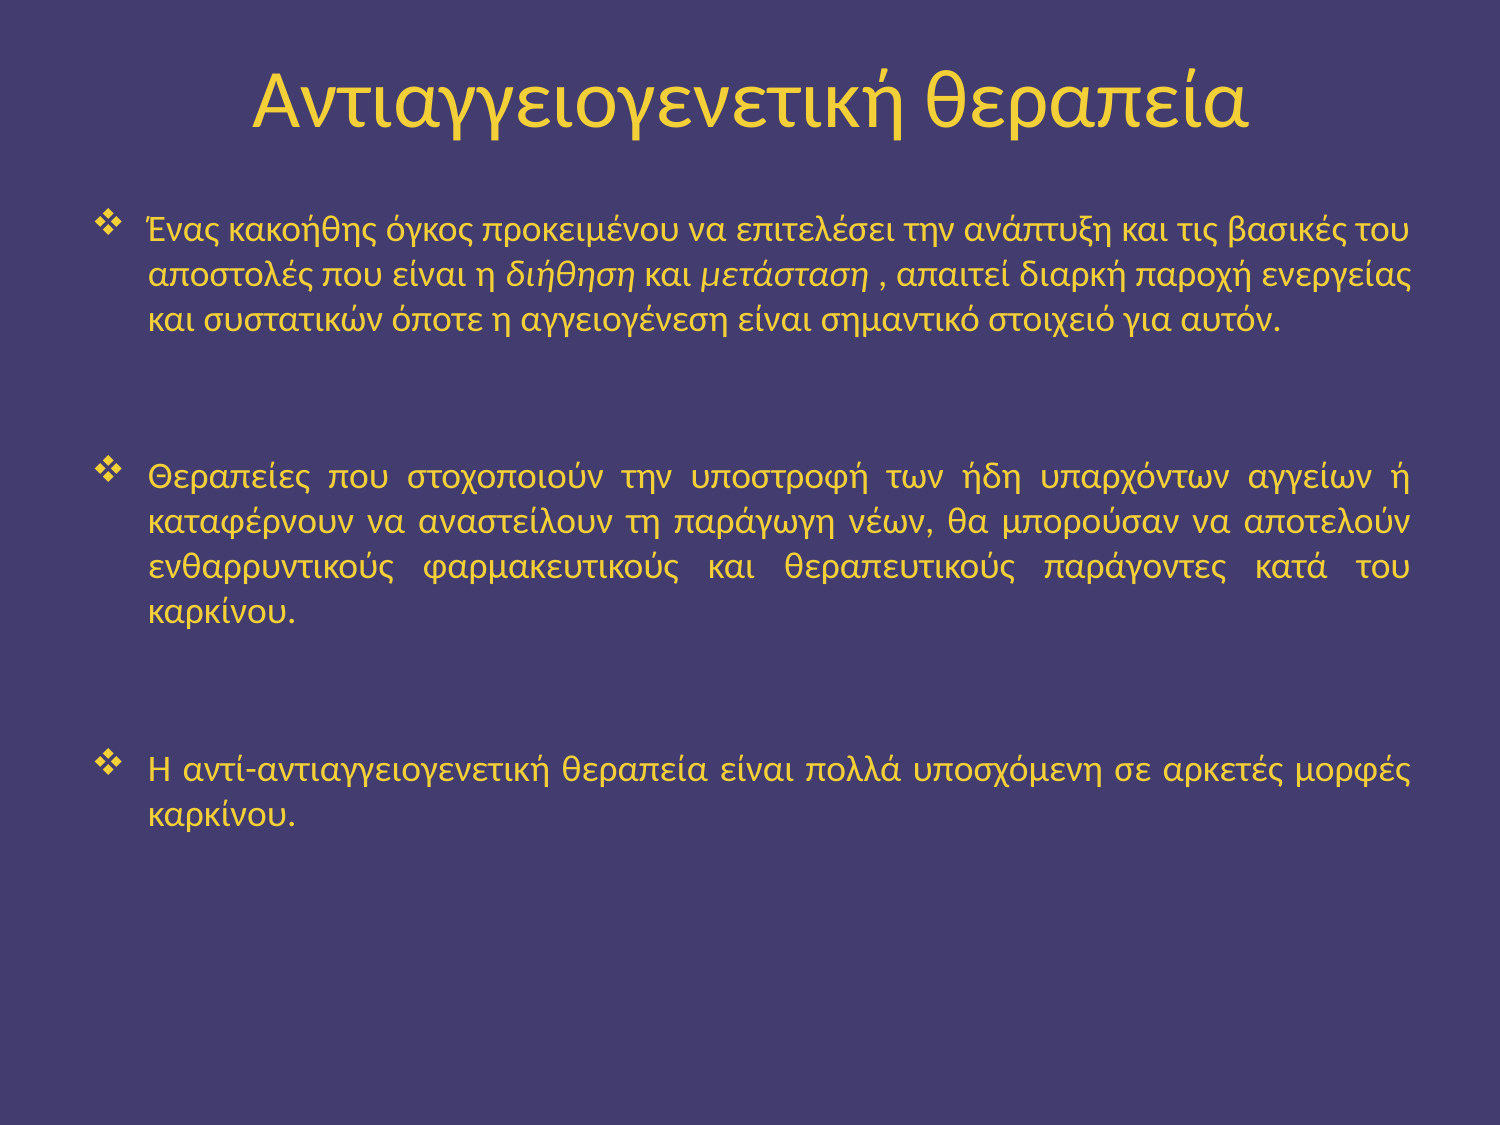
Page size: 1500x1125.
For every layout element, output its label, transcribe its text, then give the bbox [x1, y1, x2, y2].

list Ένας κακοήθης όγκος προκειμένου να επιτελέσει την ανάπτυξη και τις βασικές του αποστολές που είναι η διήθηση και μετάσταση , απαιτεί διαρκή παροχή ενεργείας και συστατικών όποτε η αγγειογένεση είναι σημαντικό στοιχειό για αυτόν. Θεραπείες που στοχοποιούν την υποστροφή των ήδη υπαρχόντων αγγείων ή καταφέρνουν να αναστείλουν τη παράγωγη νέων, θα μπορούσαν να αποτελούν ενθαρρυντικούς φαρμακευτικούς και θεραπευτικούς παράγοντες κατά του καρκίνου. Η αντί-αντιαγγειογενετική θεραπεία είναι πολλά υποσχόμενη σε αρκετές μορφές καρκίνου. [76, 196, 1427, 939]
title Αντιαγγειογενετική θεραπεία [76, 0, 1427, 188]
